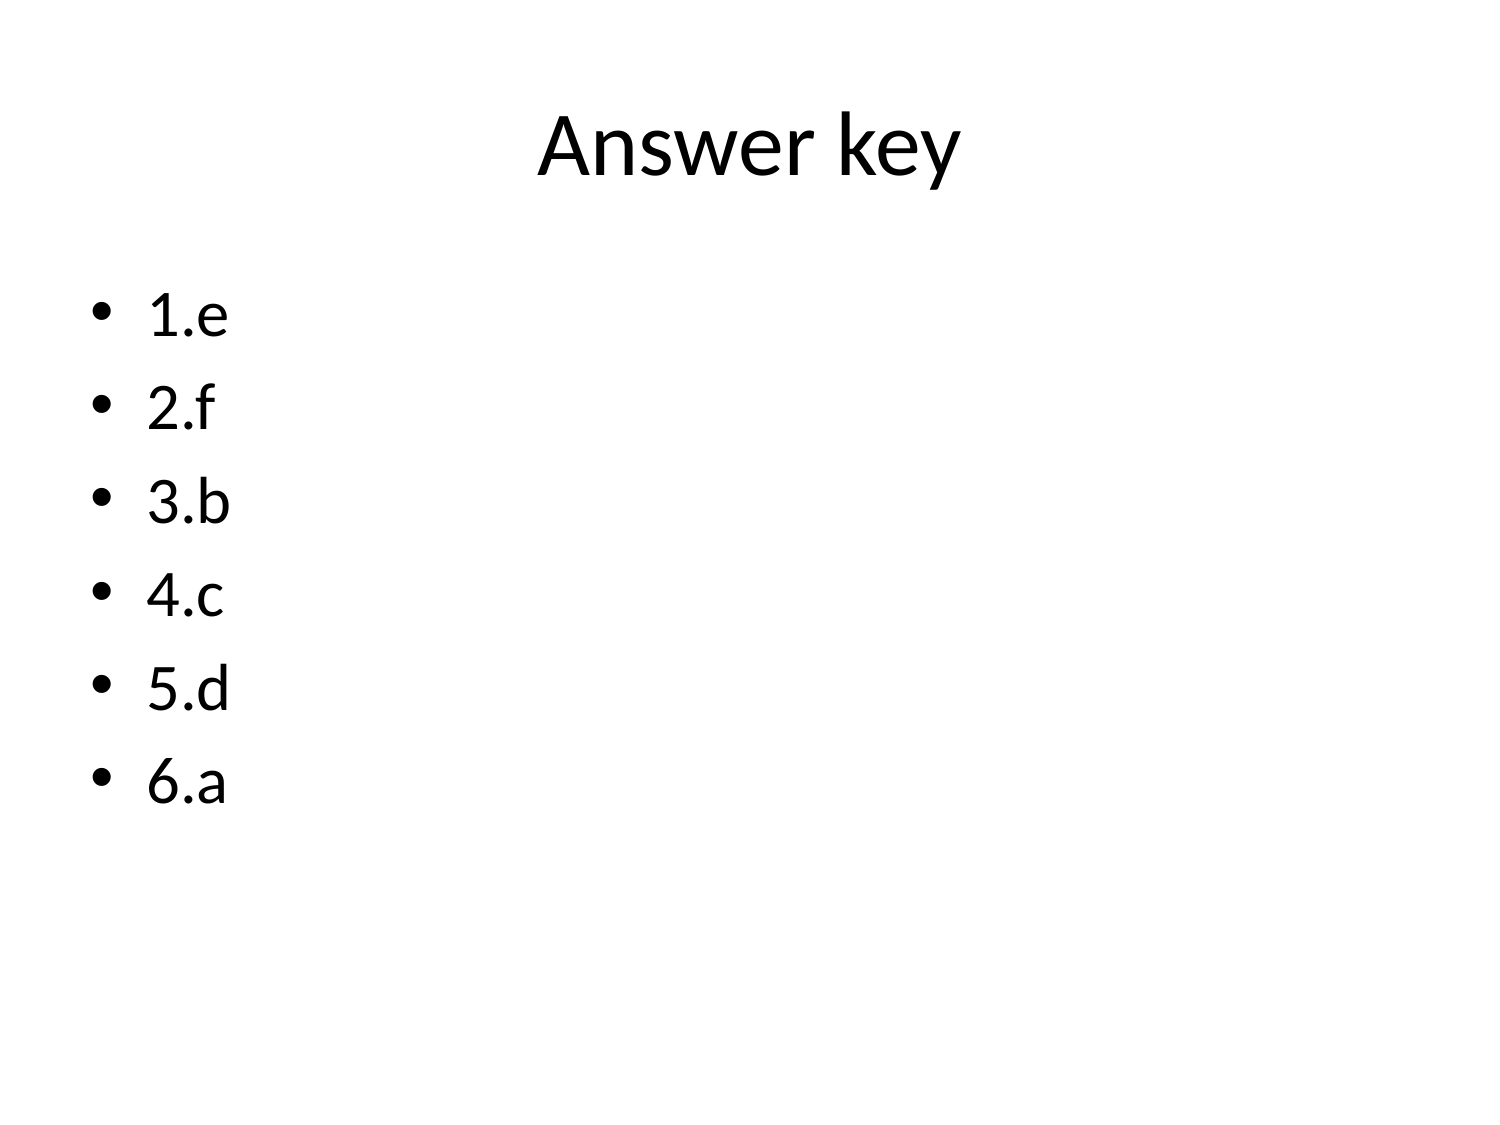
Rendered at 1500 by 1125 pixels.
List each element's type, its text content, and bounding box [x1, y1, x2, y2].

list 1.e 2.f 3.b 4.c 5.d 6.a [75, 262, 1425, 1005]
title Answer key [75, 45, 1425, 233]
